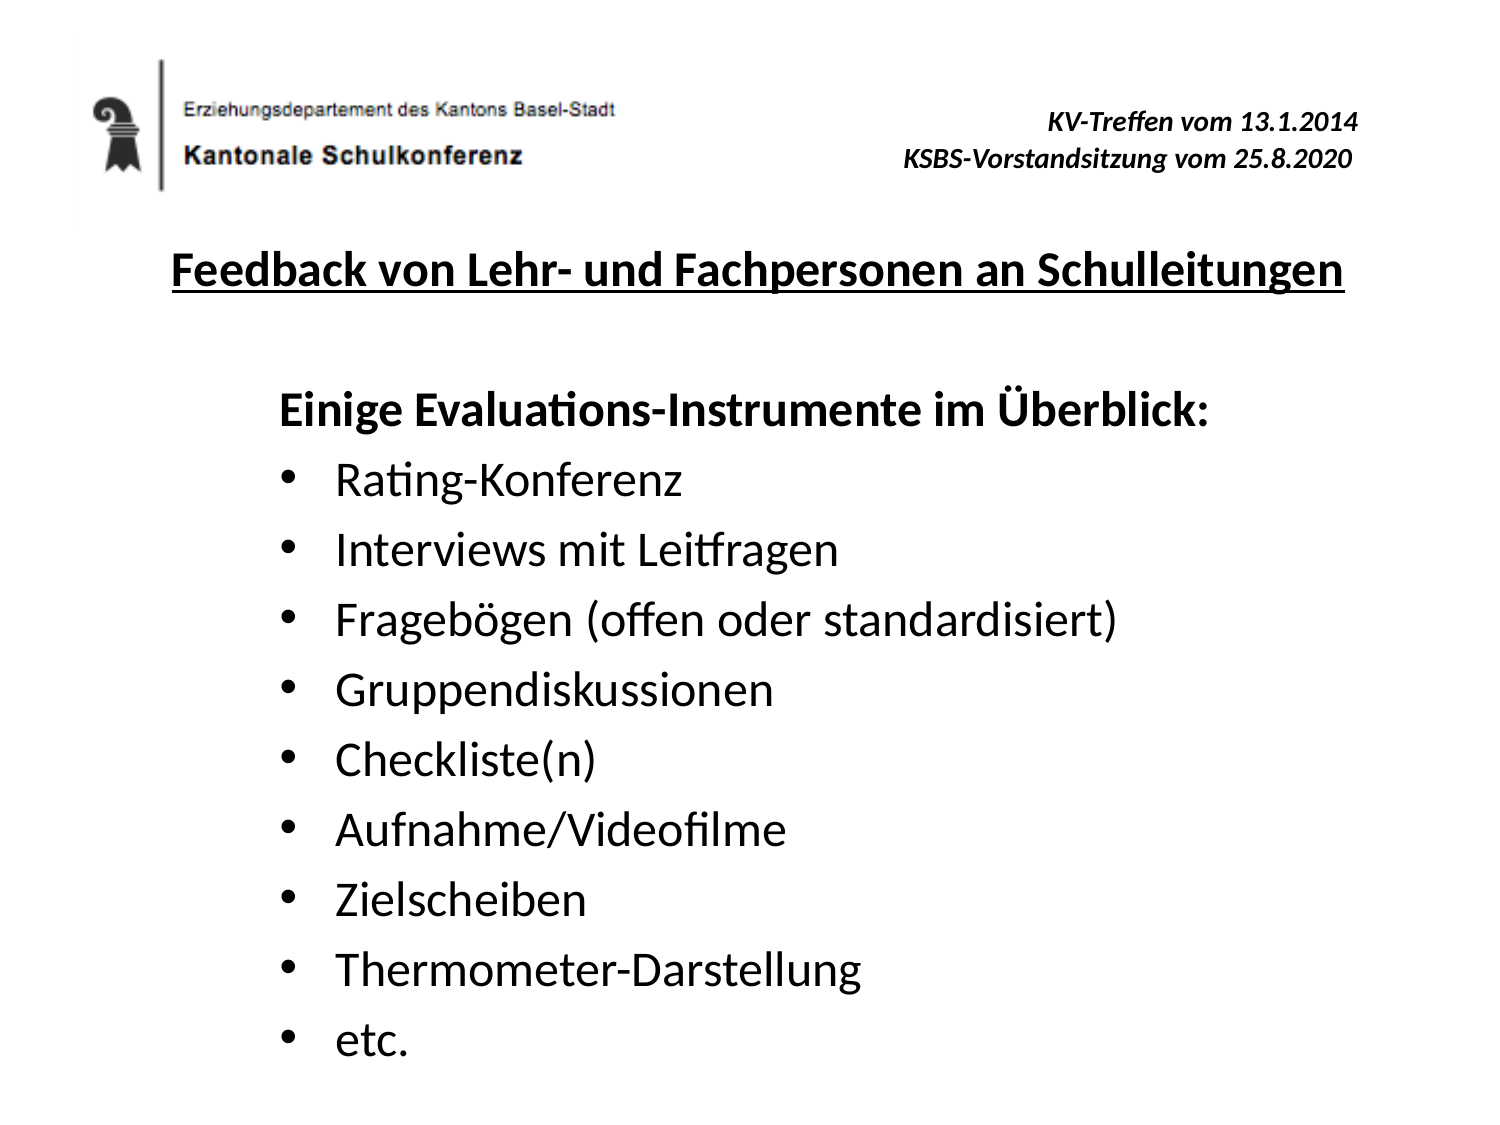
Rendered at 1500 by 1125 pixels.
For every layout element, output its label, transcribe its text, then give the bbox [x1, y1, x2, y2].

picture [73, 39, 637, 230]
subtitle Feedback von Lehr- und Fachpersonen an Schulleitungen Einige Evaluations-Instrumente im Überblick: Rating-Konferenz Interviews mit Leitfragen Fragebögen (offen oder standardisiert) Gruppendiskussionen Checkliste(n) Aufnahme/Videofilme Zielscheiben Thermometer-Darstellung etc. [39, 229, 1477, 1095]
title KV-Treffen vom 13.1.2014 KSBS-Vorstandsitzung vom 25.8.2020 [639, 39, 1433, 229]
